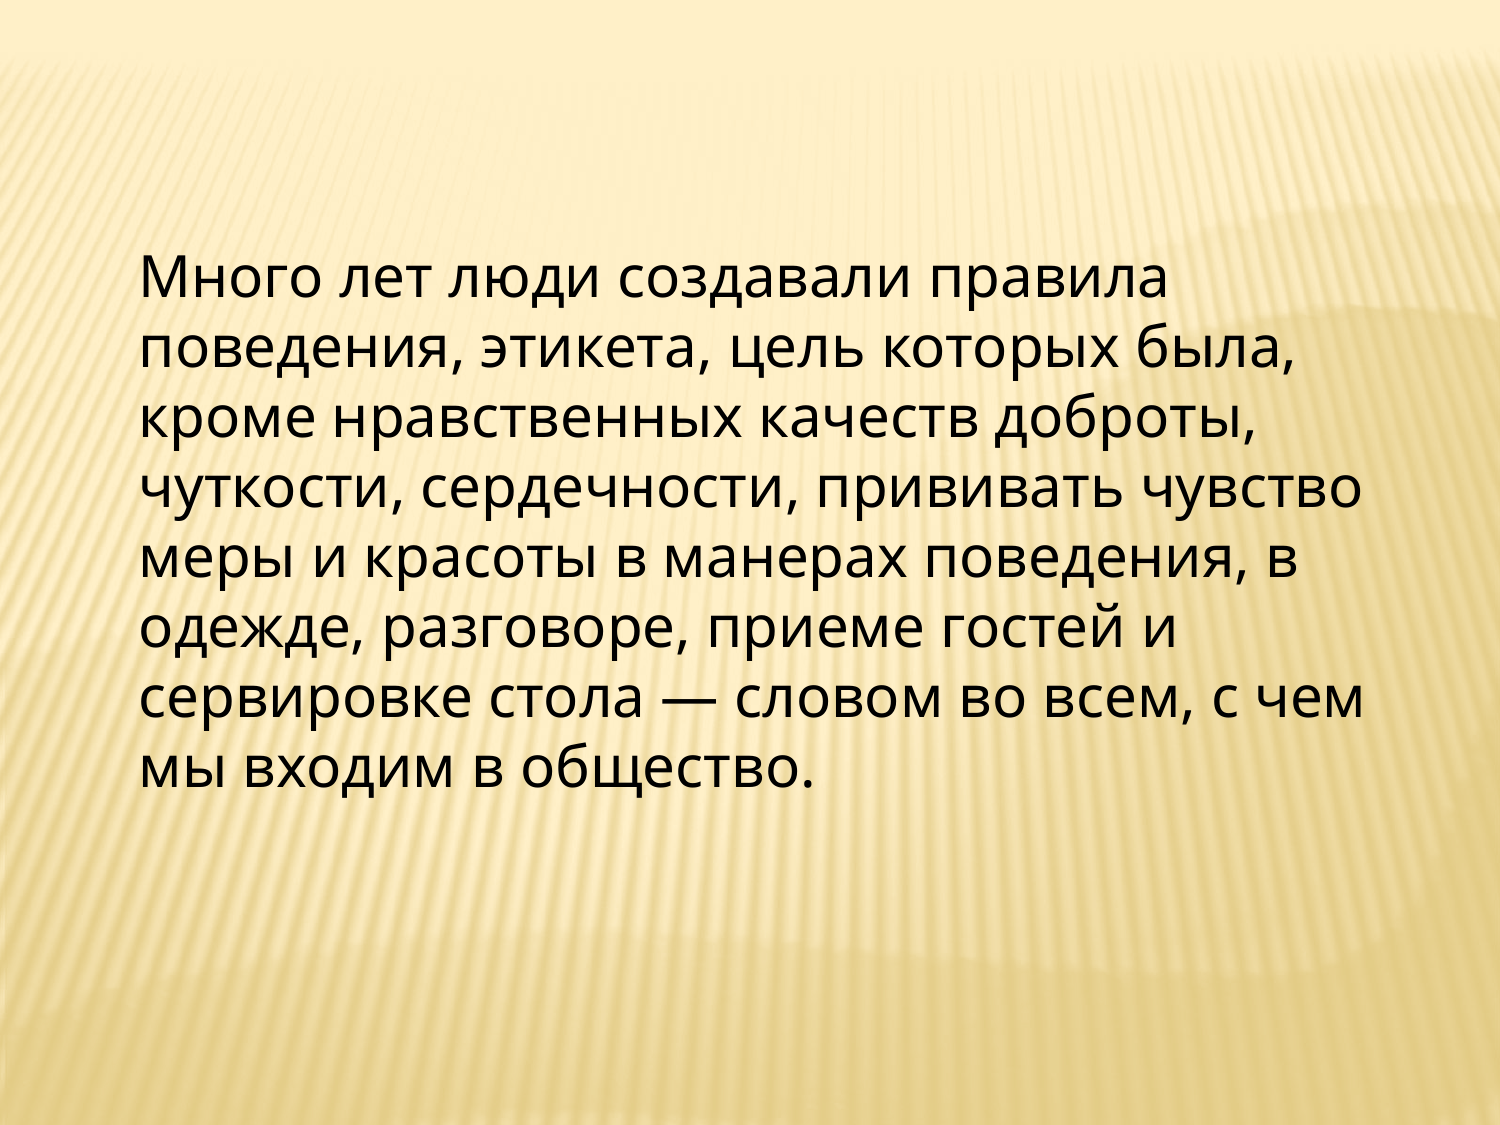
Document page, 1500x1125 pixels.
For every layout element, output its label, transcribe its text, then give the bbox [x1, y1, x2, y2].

text_box Много лет люди создавали правила поведения, этикета, цель которых была, кроме нравственных качеств доброты, чуткости, сердечности, прививать чувство меры и красоты в манерах поведения, в одежде, разговоре, приеме гостей и сервировке стола — словом во всем, с чем мы входим в общество. [123, 231, 1400, 807]
